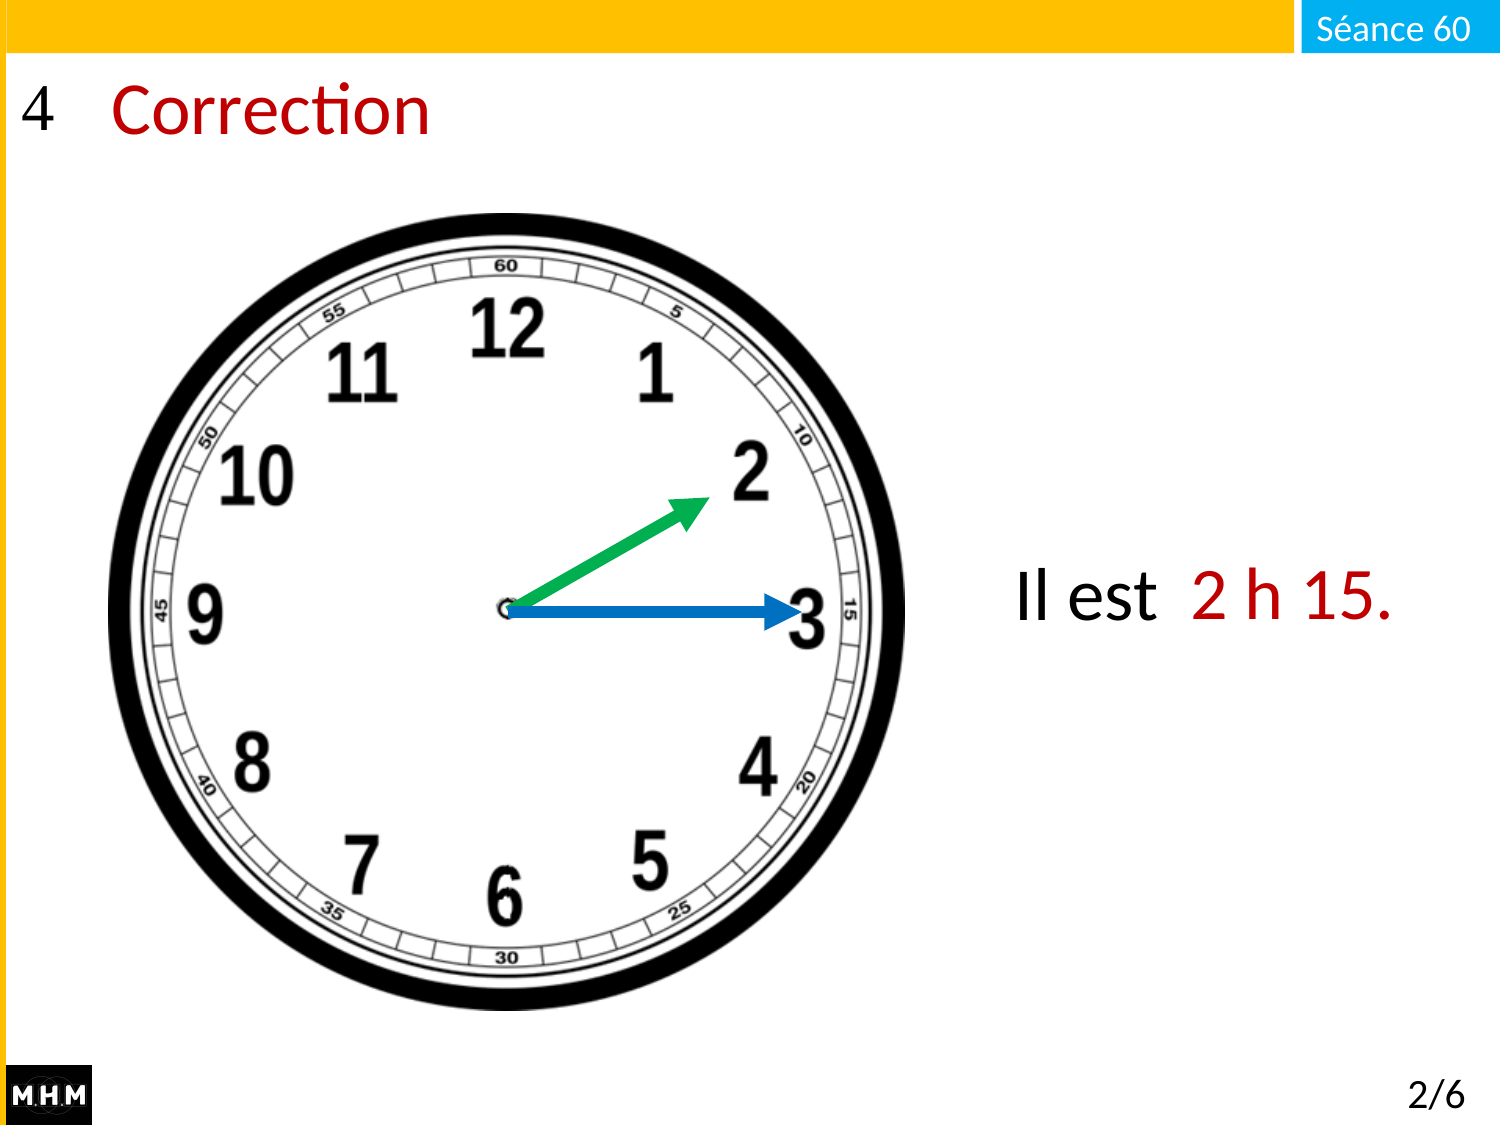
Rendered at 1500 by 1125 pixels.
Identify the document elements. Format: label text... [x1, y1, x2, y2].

list 2/6 [1373, 1064, 1500, 1125]
text_box 2 h 15. [1173, 546, 1412, 646]
picture [108, 213, 905, 1011]
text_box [508, 497, 710, 611]
title Correction [96, 60, 1391, 160]
picture [6, 1065, 92, 1125]
text_box Il est . . . h. [999, 546, 1173, 646]
